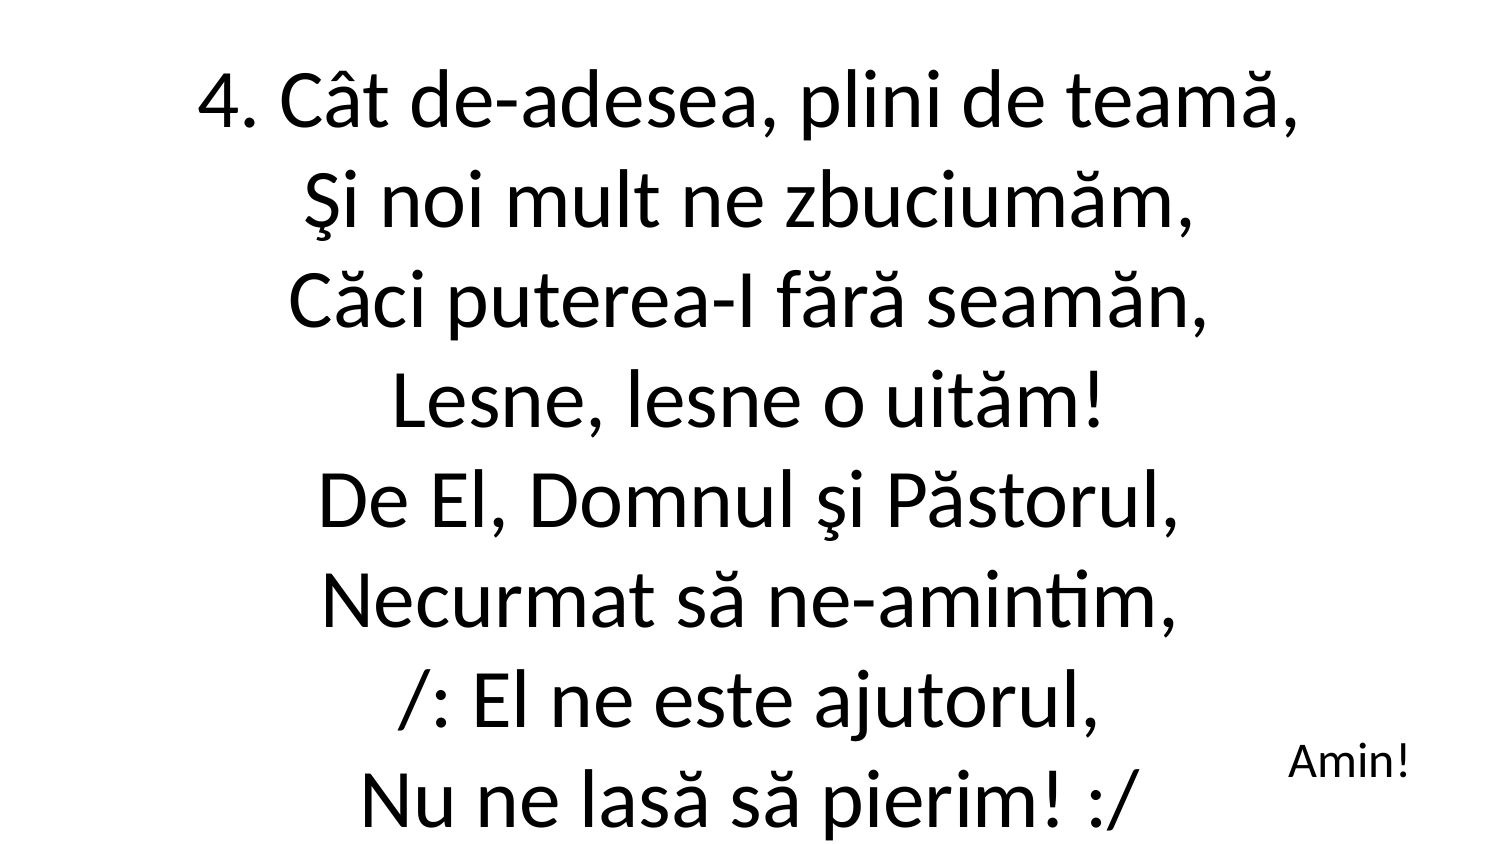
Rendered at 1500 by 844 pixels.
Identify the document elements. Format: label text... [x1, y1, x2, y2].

text_box 4. Cât de-adesea, plini de teamă, Şi noi mult ne zbuciumăm, Căci puterea-I fără seamăn, Lesne, lesne o uităm! De El, Domnul şi Păstorul, Necurmat să ne-amintim, /: El ne este ajutorul, Nu ne lasă să pierim! :/ [182, 0, 1318, 844]
text_box Amin! [1273, 674, 1427, 795]
